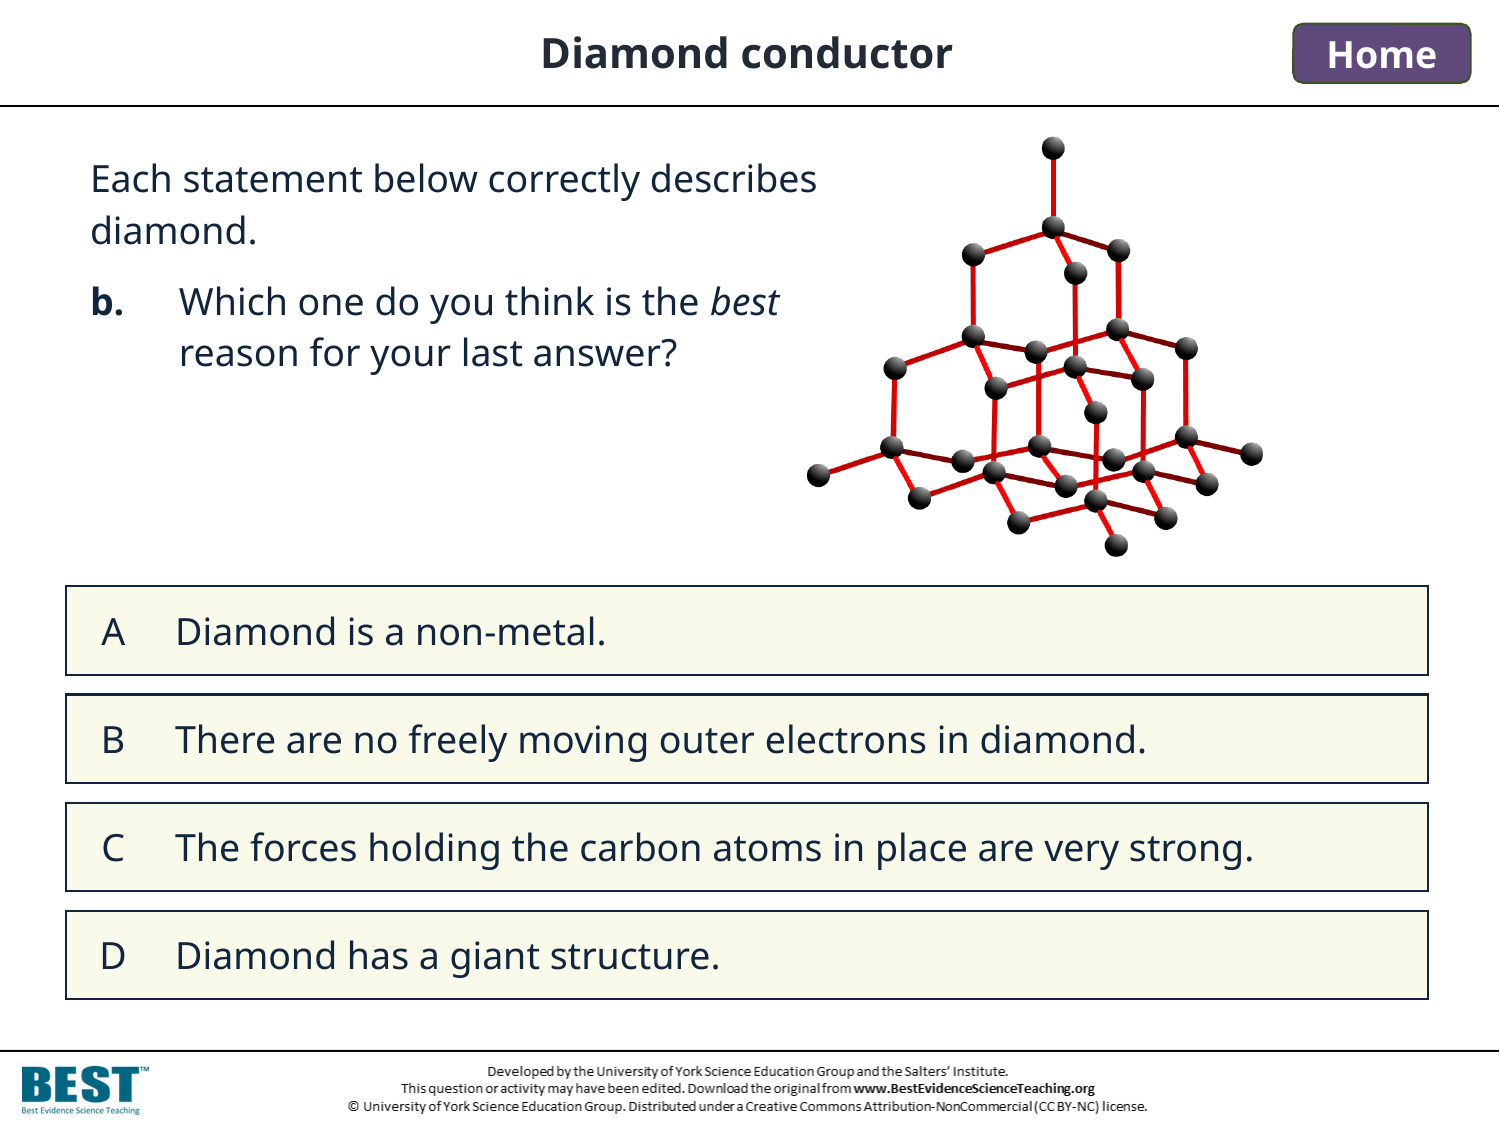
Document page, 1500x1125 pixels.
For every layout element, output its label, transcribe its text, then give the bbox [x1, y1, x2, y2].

text_box Home [1292, 22, 1472, 84]
picture [0, 105, 1500, 1125]
text_box Diamond conductor [23, 4, 1471, 99]
